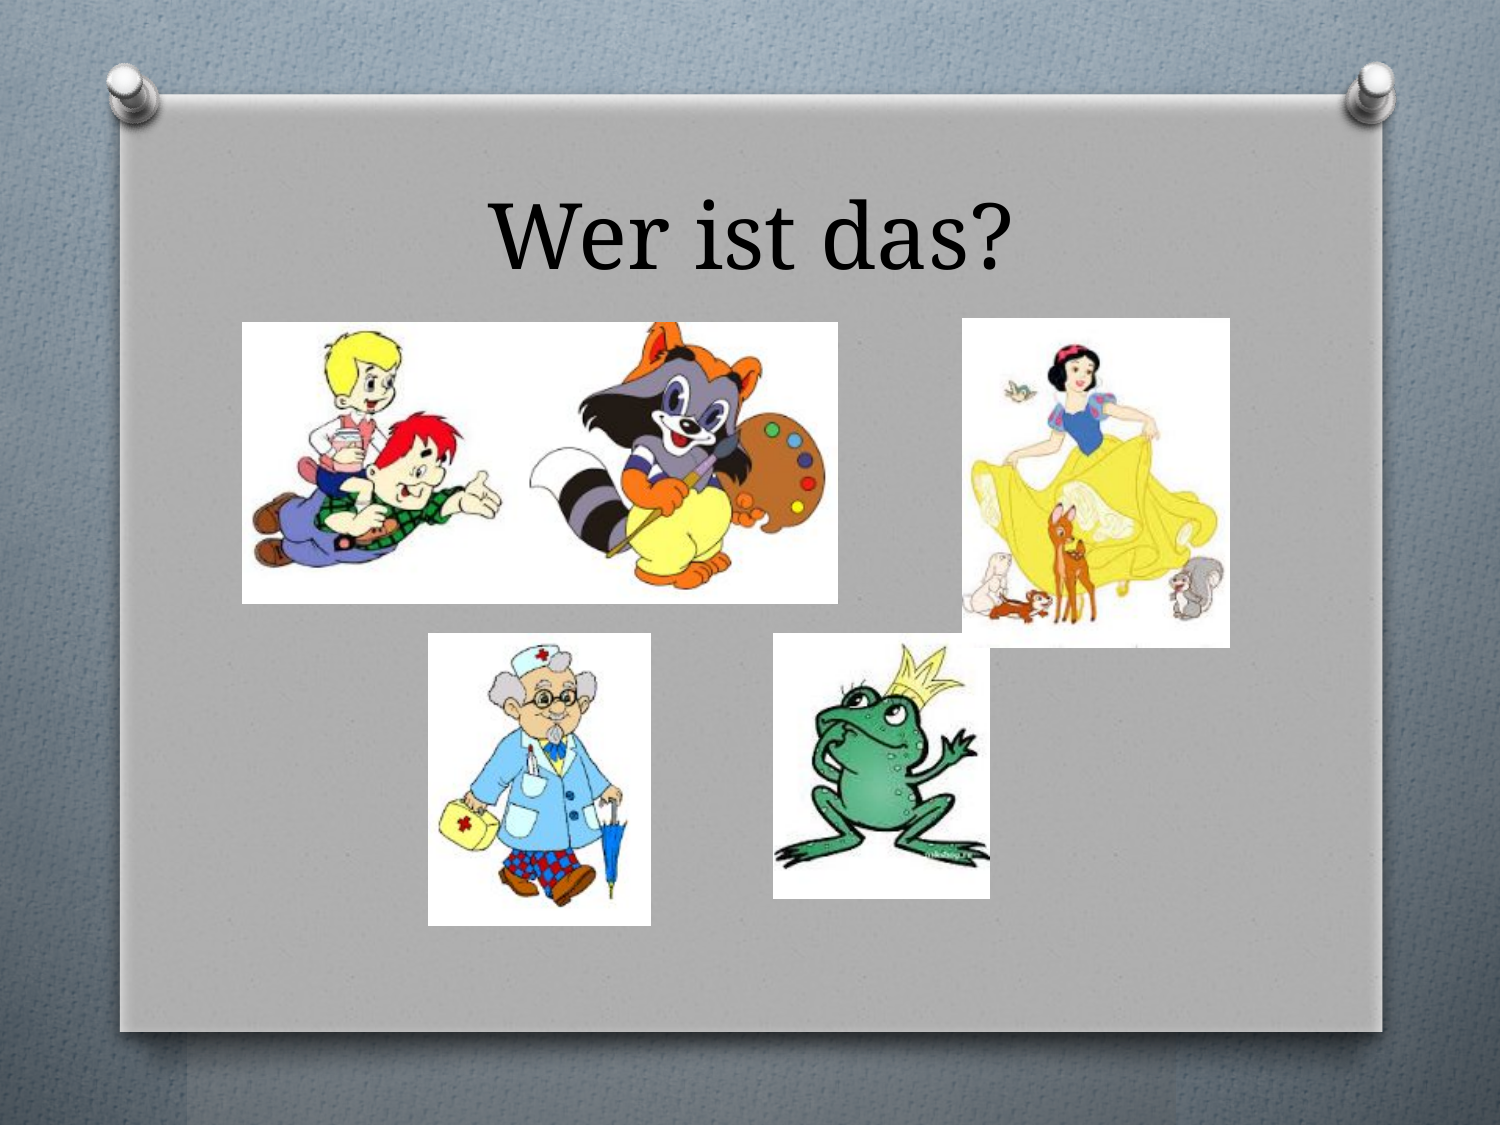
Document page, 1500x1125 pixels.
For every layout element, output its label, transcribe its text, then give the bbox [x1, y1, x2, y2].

picture [241, 322, 838, 605]
picture [428, 633, 651, 926]
picture [75, 29, 198, 153]
picture [1317, 35, 1439, 156]
picture [773, 318, 1230, 900]
title Wer ist das? [179, 134, 1323, 332]
